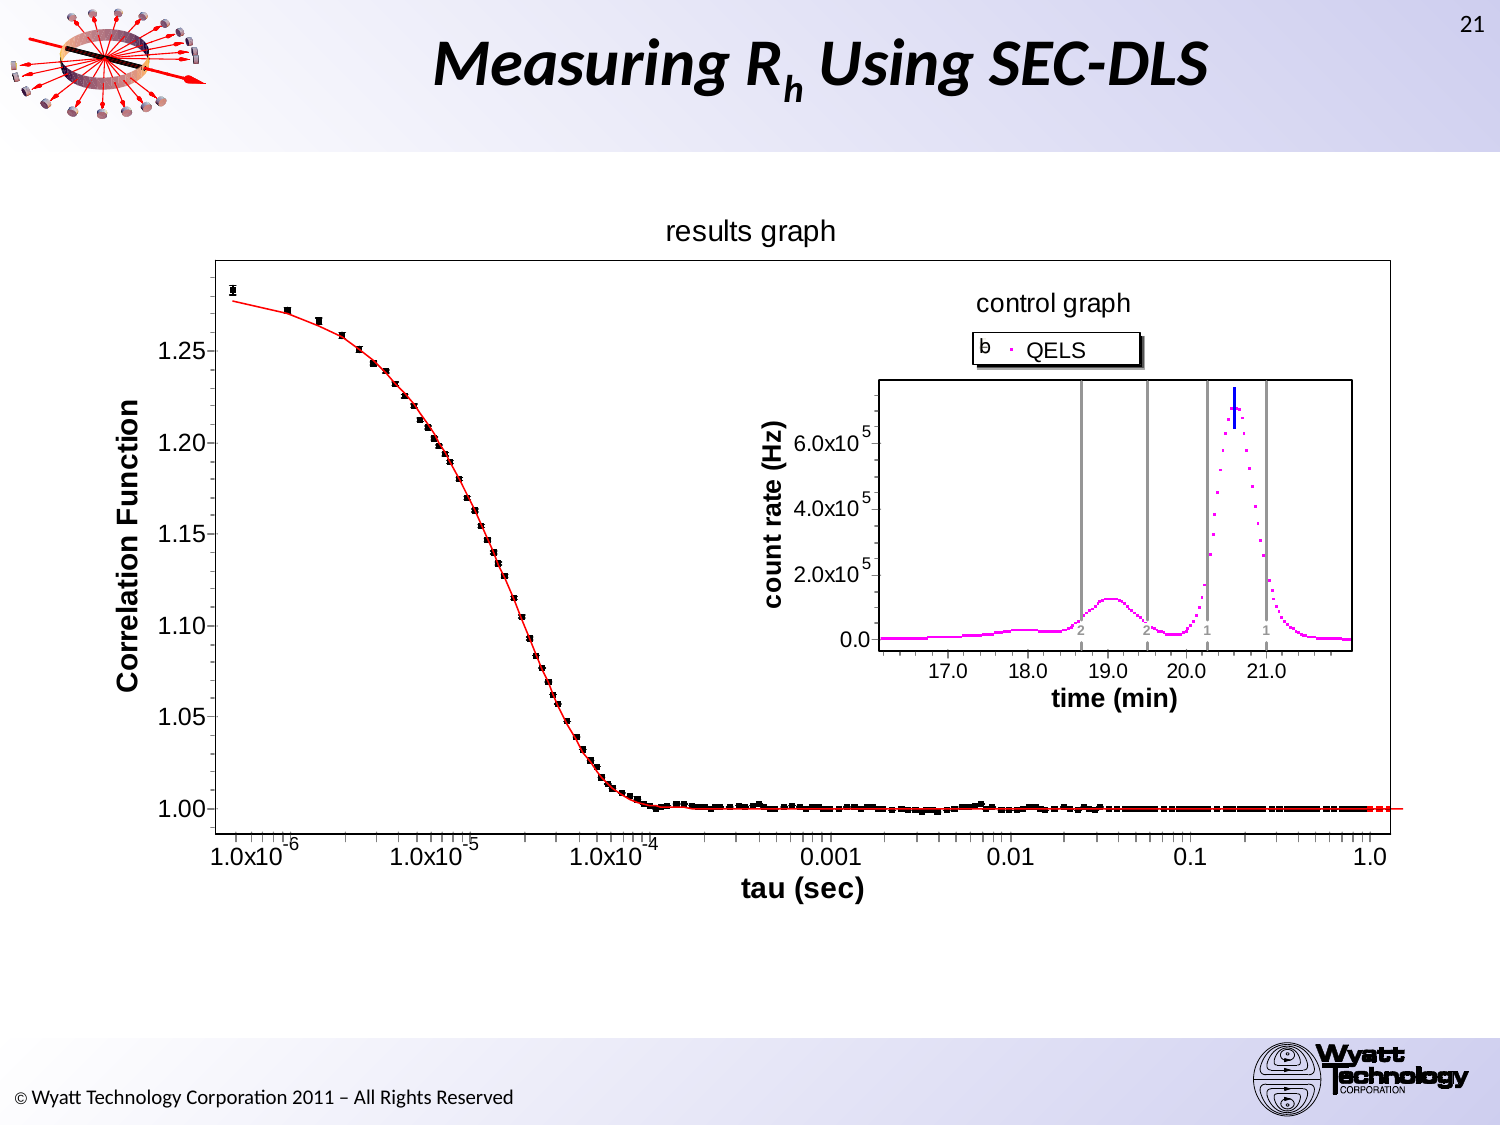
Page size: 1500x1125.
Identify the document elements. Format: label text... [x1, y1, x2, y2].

picture [96, 213, 1404, 913]
title Measuring Rh Using SEC-DLS [217, 16, 1424, 112]
